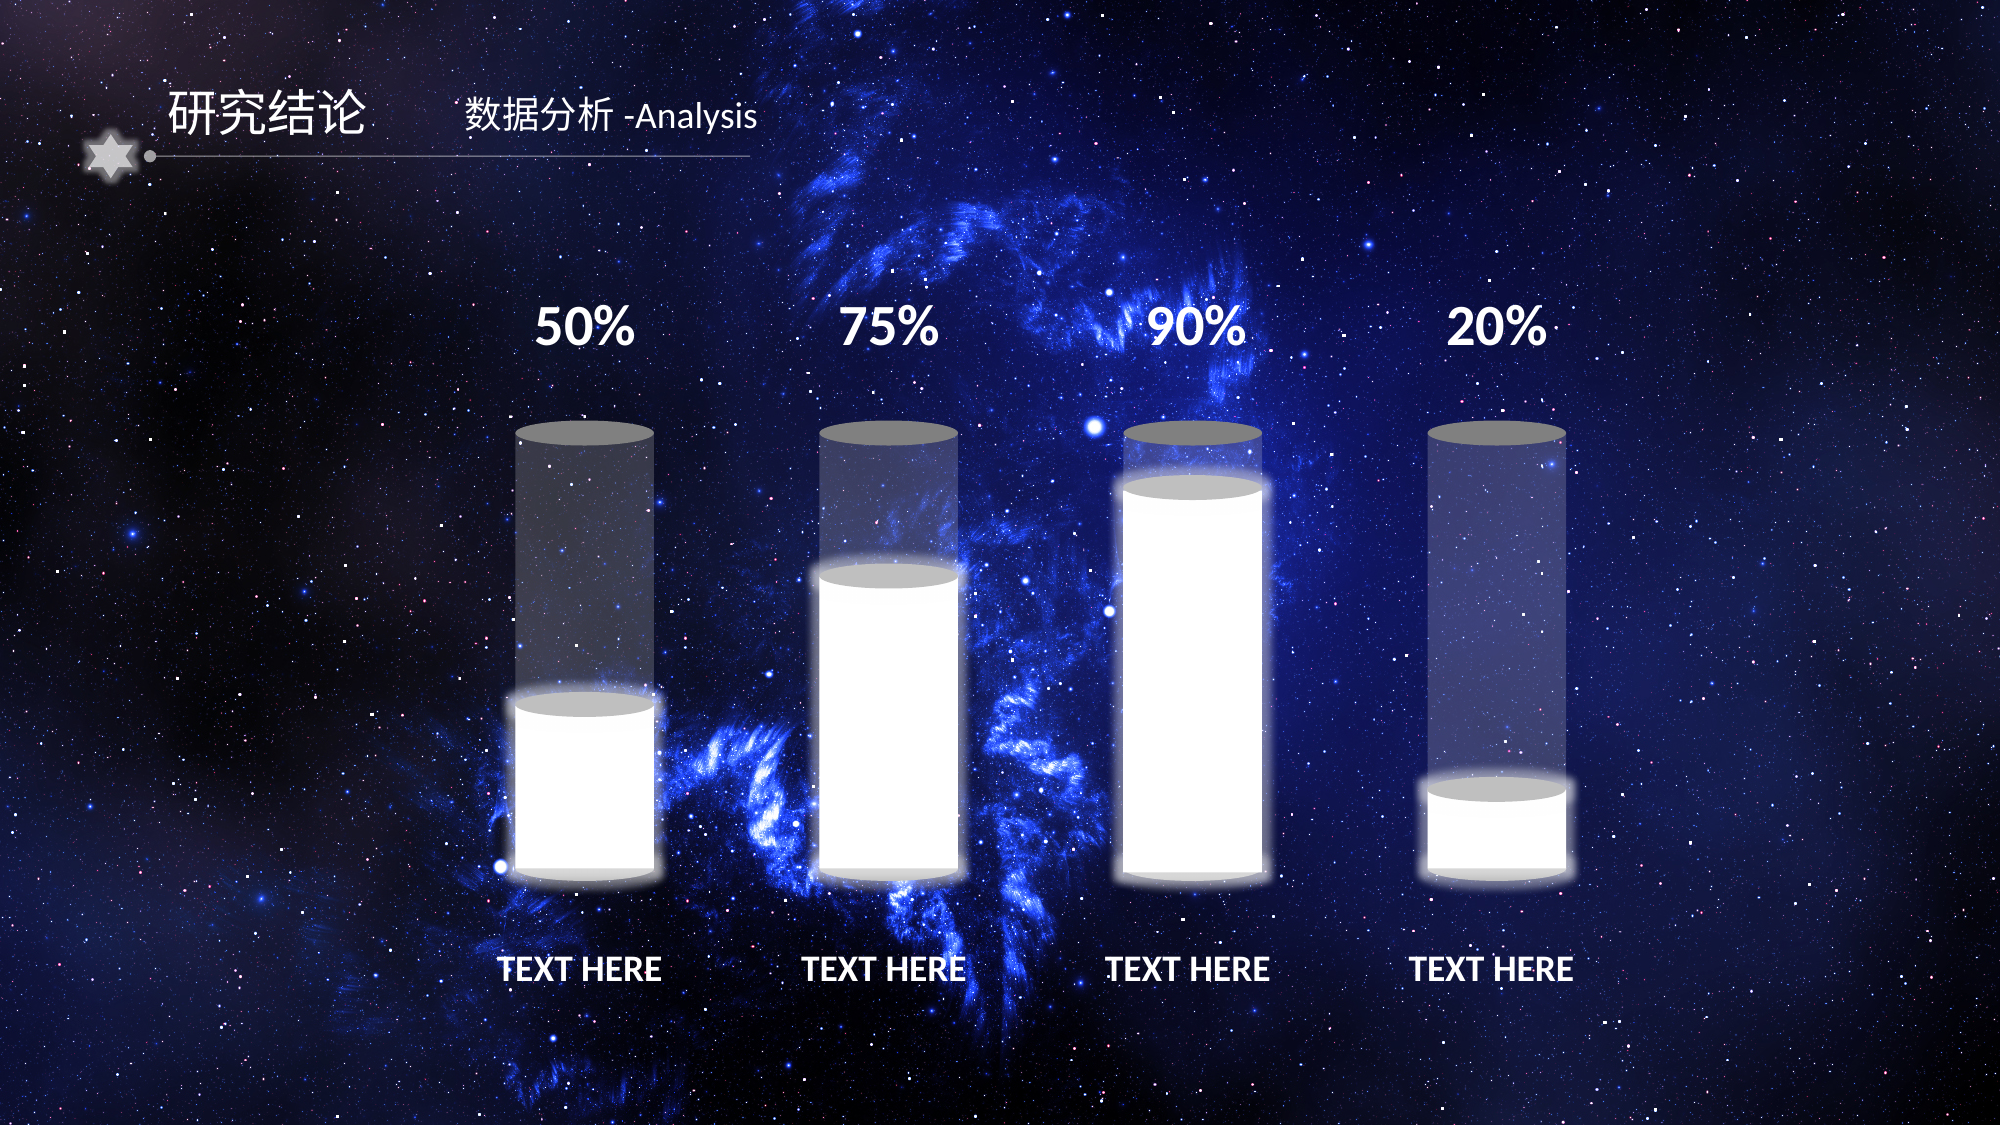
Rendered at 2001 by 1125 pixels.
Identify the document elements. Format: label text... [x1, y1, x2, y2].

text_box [1427, 420, 1567, 776]
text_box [1123, 420, 1263, 873]
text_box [819, 563, 959, 881]
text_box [819, 420, 959, 563]
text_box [515, 420, 654, 691]
picture [0, 0, 2000, 1125]
text_box 90% [1130, 279, 1262, 365]
text_box TEXT HERE [1090, 936, 1286, 997]
text_box TEXT HERE [481, 936, 678, 997]
text_box 20% [1431, 279, 1563, 365]
text_box 75% [824, 279, 956, 365]
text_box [515, 691, 654, 881]
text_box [1123, 475, 1262, 881]
text_box TEXT HERE [786, 936, 982, 997]
text_box 50% [519, 279, 652, 365]
list 研究结论 [153, 80, 408, 150]
list 数据分析-Analysis [450, 88, 921, 150]
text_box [1427, 776, 1567, 881]
text_box TEXT HERE [1393, 936, 1590, 997]
